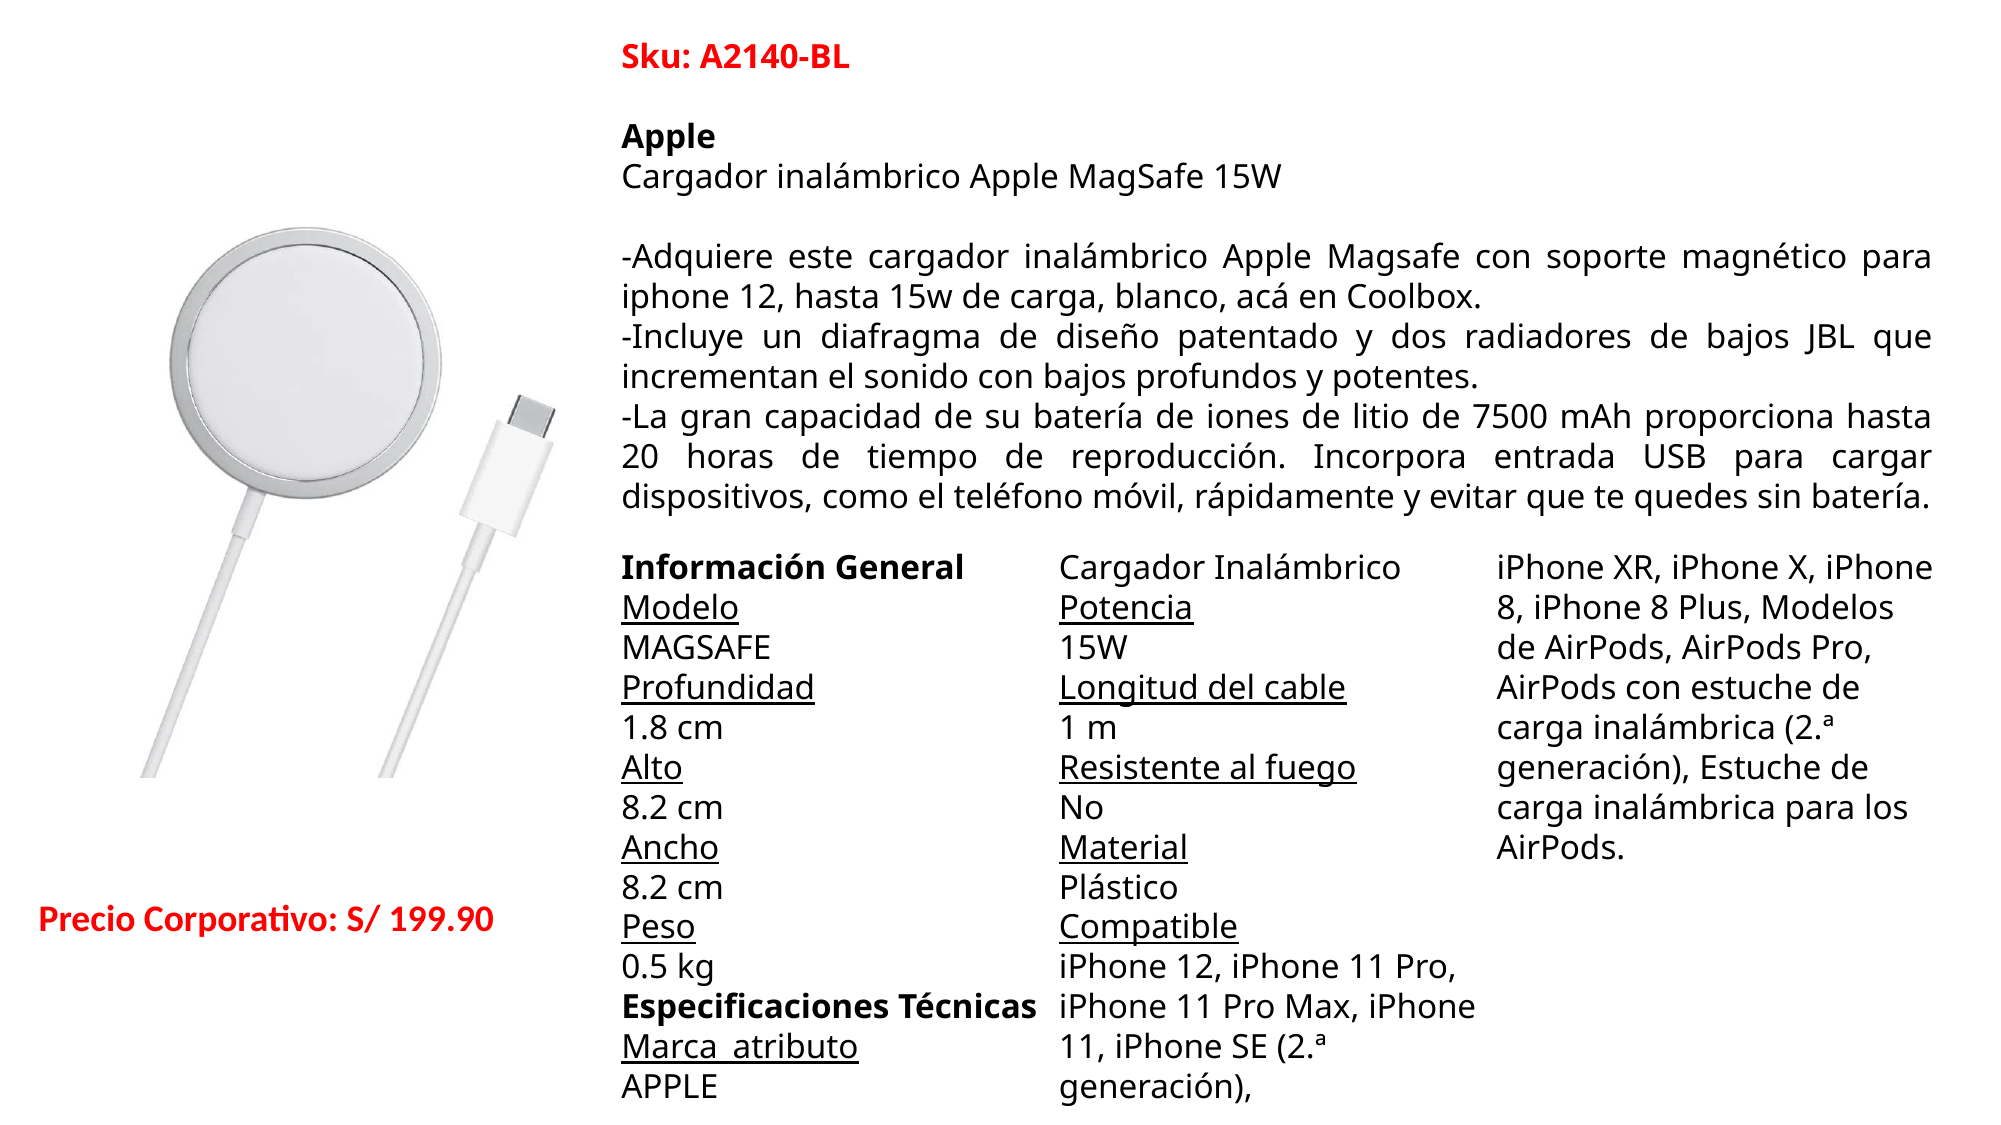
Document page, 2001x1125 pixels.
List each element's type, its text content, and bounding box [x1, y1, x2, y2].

text_box Sku: A2140-BL Apple Cargador inalámbrico Apple MagSafe 15W -Adquiere este cargador inalámbrico Apple Magsafe con soporte magnético para iphone 12, hasta 15w de carga, blanco, acá en Coolbox. -Incluye un diafragma de diseño patentado y dos radiadores de bajos JBL que incrementan el sonido con bajos profundos y potentes. -La gran capacidad de su batería de iones de litio de 7500 mAh proporciona hasta 20 horas de tiempo de reproducción. Incorpora entrada USB para cargar dispositivos, como el teléfono móvil, rápidamente y evitar que te quedes sin batería. [606, 28, 1950, 539]
picture [50, 184, 644, 778]
text_box Precio Corporativo: S/ 199.90 [23, 886, 679, 992]
text_box Información General Modelo MAGSAFE Profundidad 1.8 cm Alto 8.2 cm Ancho 8.2 cm Peso 0.5 kg Especificaciones Técnicas Marca_atributo APPLE Tipo Cargador Inalámbrico Potencia 15W Longitud del cable 1 m Resistente al fuego No Material Plástico Compatible iPhone 12, iPhone 11 Pro, iPhone 11 Pro Max, iPhone 11, iPhone SE (2.ª generación), iPhone XS, iPhone XS Max, iPhone XR, iPhone X, iPhone 8, iPhone 8 Plus, Modelos de AirPods, AirPods Pro, AirPods con estuche de carga inalámbrica (2.ª generación), Estuche de carga inalámbrica para los AirPods. [606, 539, 1950, 1125]
